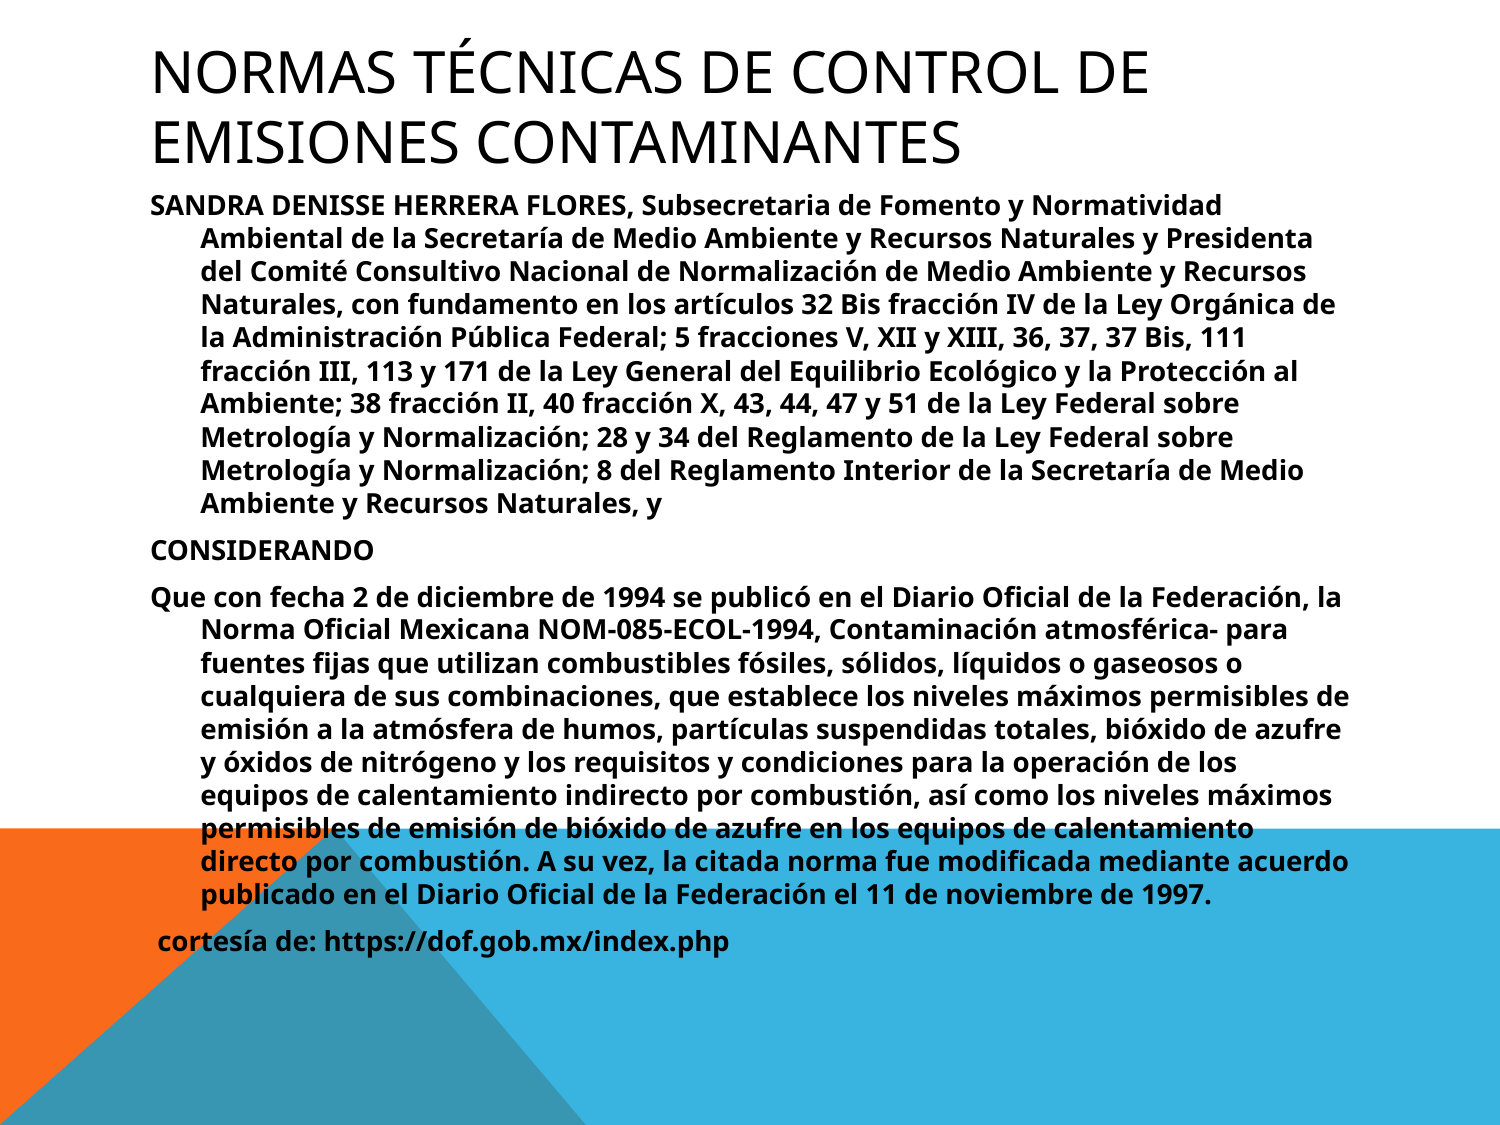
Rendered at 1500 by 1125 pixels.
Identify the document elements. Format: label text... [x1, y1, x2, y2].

list SANDRA DENISSE HERRERA FLORES, Subsecretaria de Fomento y Normatividad Ambiental de la Secretaría de Medio Ambiente y Recursos Naturales y Presidenta del Comité Consultivo Nacional de Normalización de Medio Ambiente y Recursos Naturales, con fundamento en los artículos 32 Bis fracción IV de la Ley Orgánica de la Administración Pública Federal; 5 fracciones V, XII y XIII, 36, 37, 37 Bis, 111 fracción III, 113 y 171 de la Ley General del Equilibrio Ecológico y la Protección al Ambiente; 38 fracción II, 40 fracción X, 43, 44, 47 y 51 de la Ley Federal sobre Metrología y Normalización; 28 y 34 del Reglamento de la Ley Federal sobre Metrología y Normalización; 8 del Reglamento Interior de la Secretaría de Medio Ambiente y Recursos Naturales, y CONSIDERANDO Que con fecha 2 de diciembre de 1994 se publicó en el Diario Oficial de la Federación, la Norma Oficial Mexicana NOM-085-ECOL-1994, Contaminación atmosférica- para fuentes fijas que utilizan combustibles fósiles, sólidos, líquidos o gaseosos o cualquiera de sus combinaciones, que establece los niveles máximos permisibles de emisión a la atmósfera de humos, partículas suspendidas totales, bióxido de azufre y óxidos de nitrógeno y los requisitos y condiciones para la operación de los equipos de calentamiento indirecto por combustión, así como los niveles máximos permisibles de emisión de bióxido de azufre en los equipos de calentamiento directo por combustión. A su vez, la citada norma fue modificada mediante acuerdo publicado en el Diario Oficial de la Federación el 11 de noviembre de 1997. cortesía de: https://dof.gob.mx/index.php [135, 180, 1369, 976]
title Normas técnicas de control de emisiones contaminantes [135, 60, 1369, 150]
